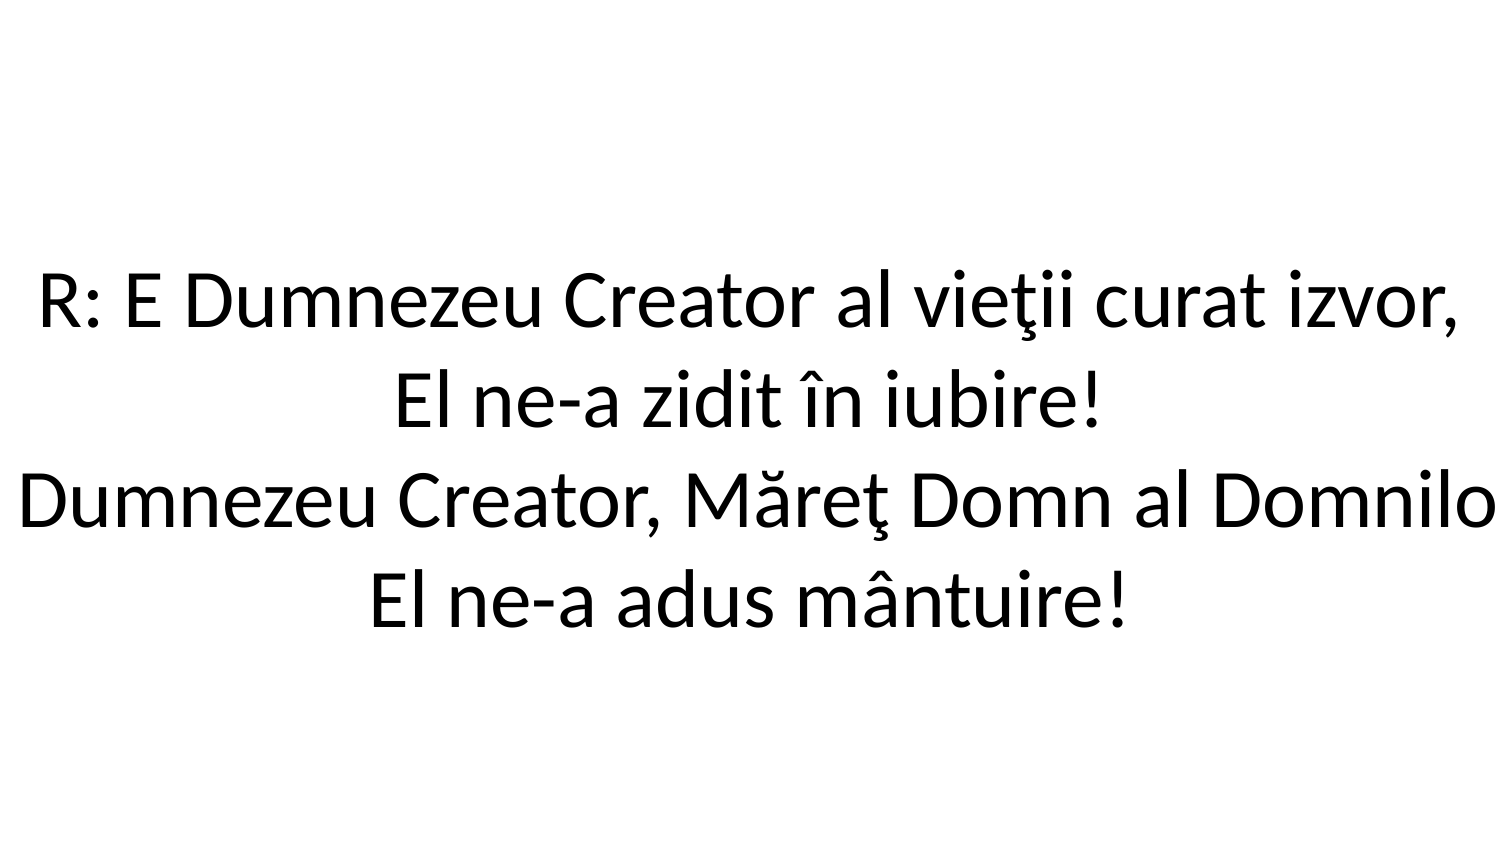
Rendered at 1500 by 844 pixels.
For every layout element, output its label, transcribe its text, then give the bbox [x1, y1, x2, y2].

text_box R: E Dumnezeu Creator al vieţii curat izvor, El ne-a zidit în iubire! E Dumnezeu Creator, Măreţ Domn al Domnilor, El ne-a adus mântuire! [0, 192, 1500, 652]
